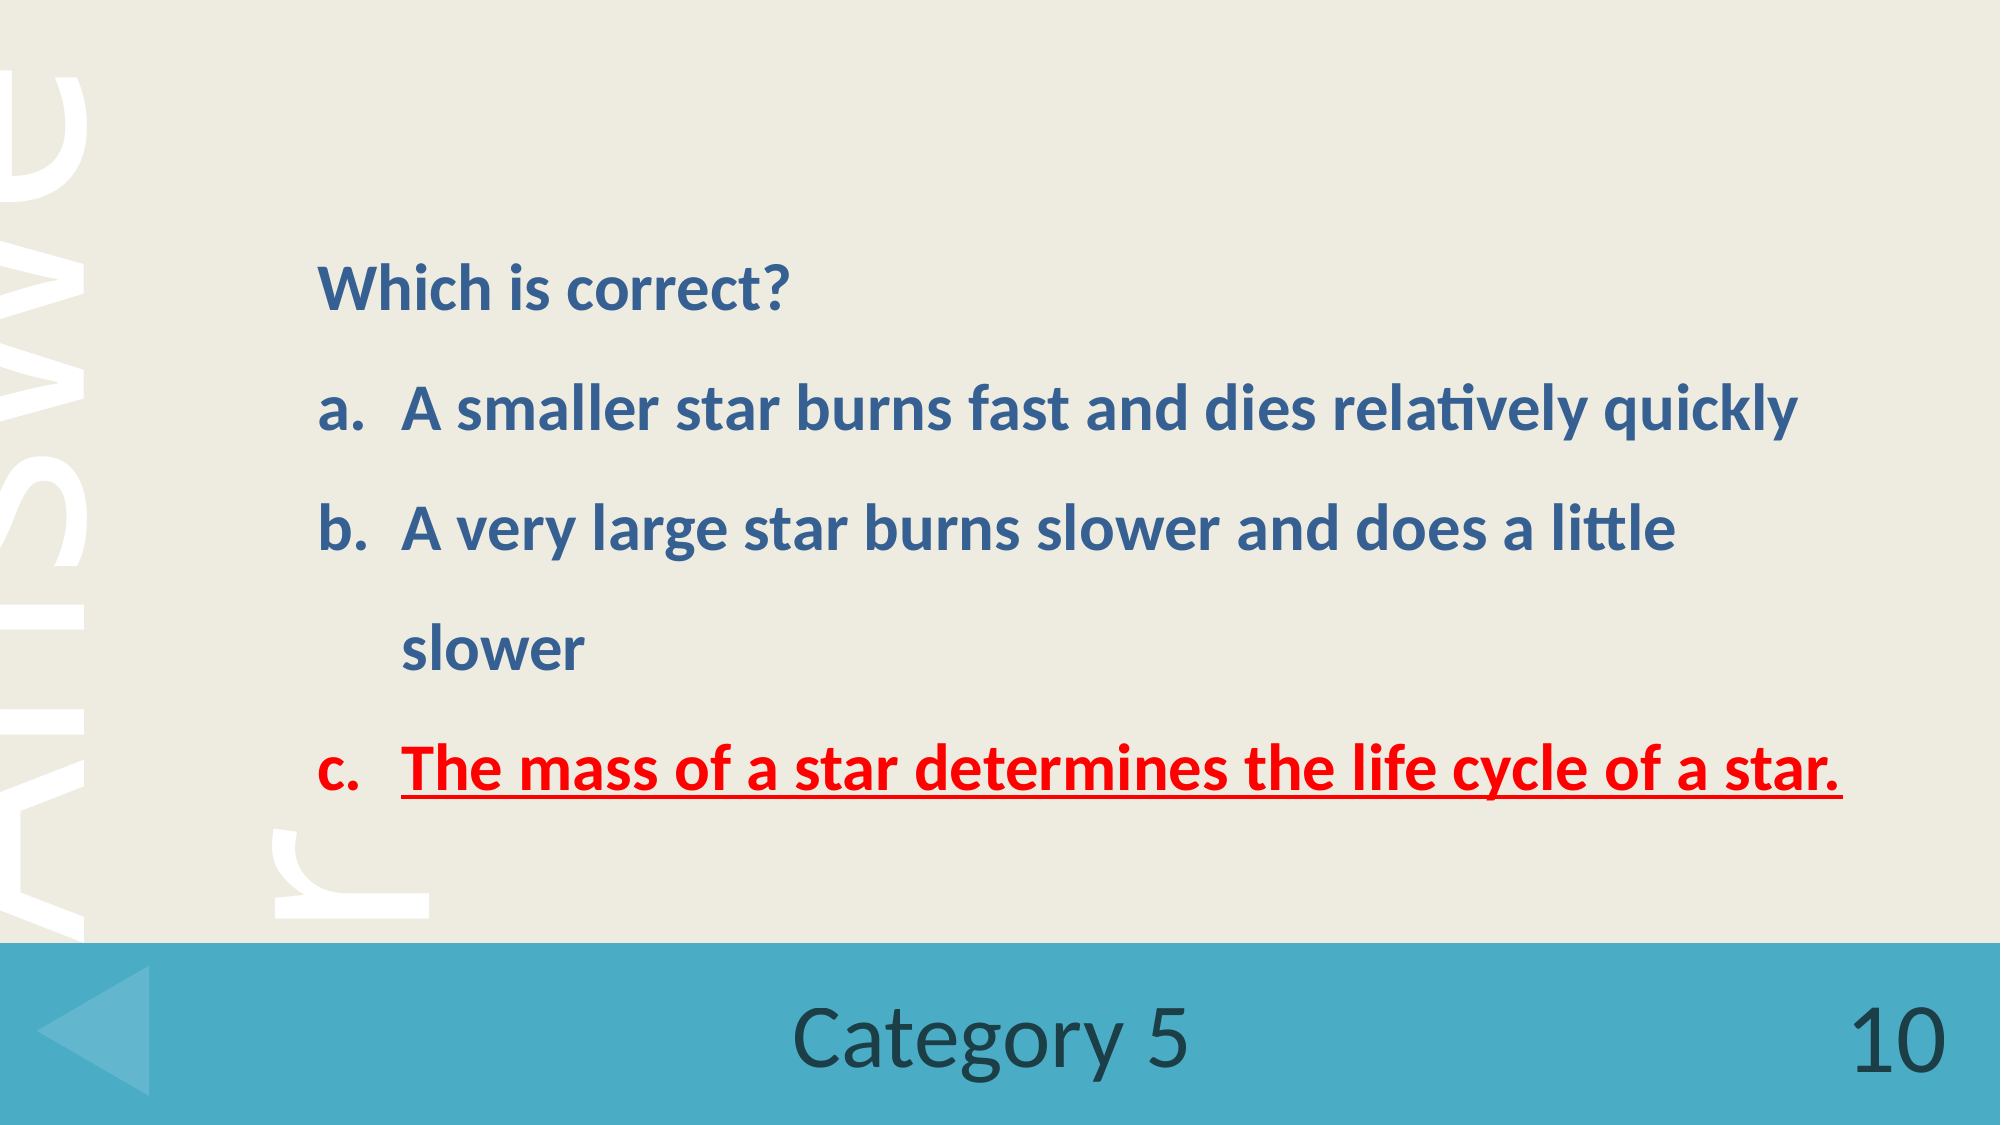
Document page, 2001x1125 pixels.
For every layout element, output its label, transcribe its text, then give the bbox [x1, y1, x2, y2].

title Category 5 [92, 937, 1893, 1125]
list Which is correct? A smaller star burns fast and dies relatively quickly A very large star burns slower and does a little slower The mass of a star determines the life cycle of a star. [302, 173, 1866, 835]
list 10 [1893, 967, 1963, 1097]
